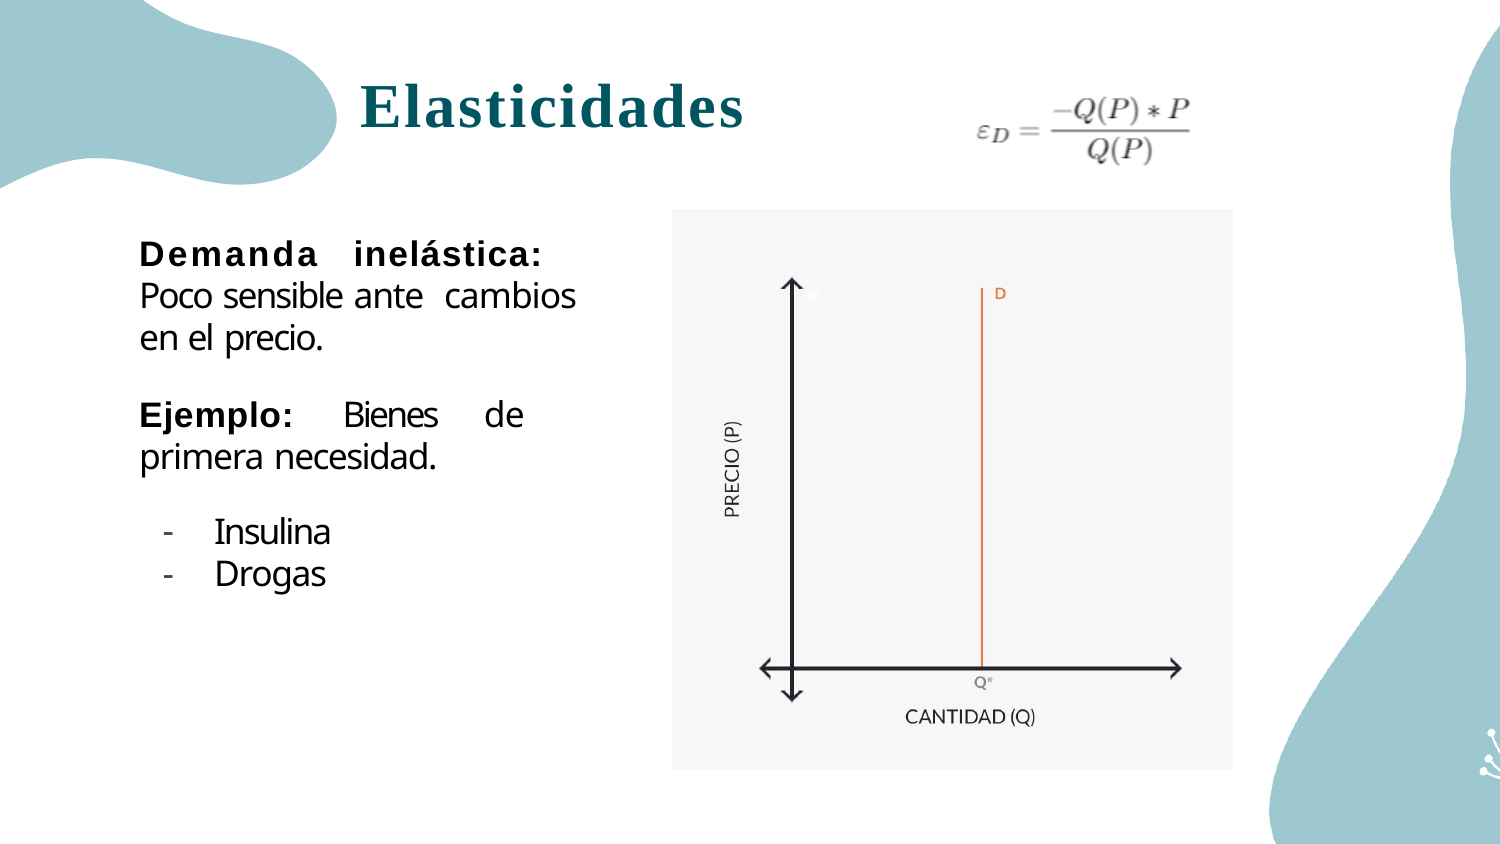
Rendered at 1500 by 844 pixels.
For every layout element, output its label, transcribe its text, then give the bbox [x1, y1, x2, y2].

text_box [0, 0, 337, 189]
picture [916, 77, 1270, 208]
text_box [1269, 24, 1500, 844]
text_box [672, 209, 1233, 770]
text_box Demanda inelástica: Poco sensible ante cambios en el precio. Ejemplo: Bienes de primera necesidad. Insulina Drogas [137, 227, 577, 594]
title Elasticidades [358, 63, 751, 207]
